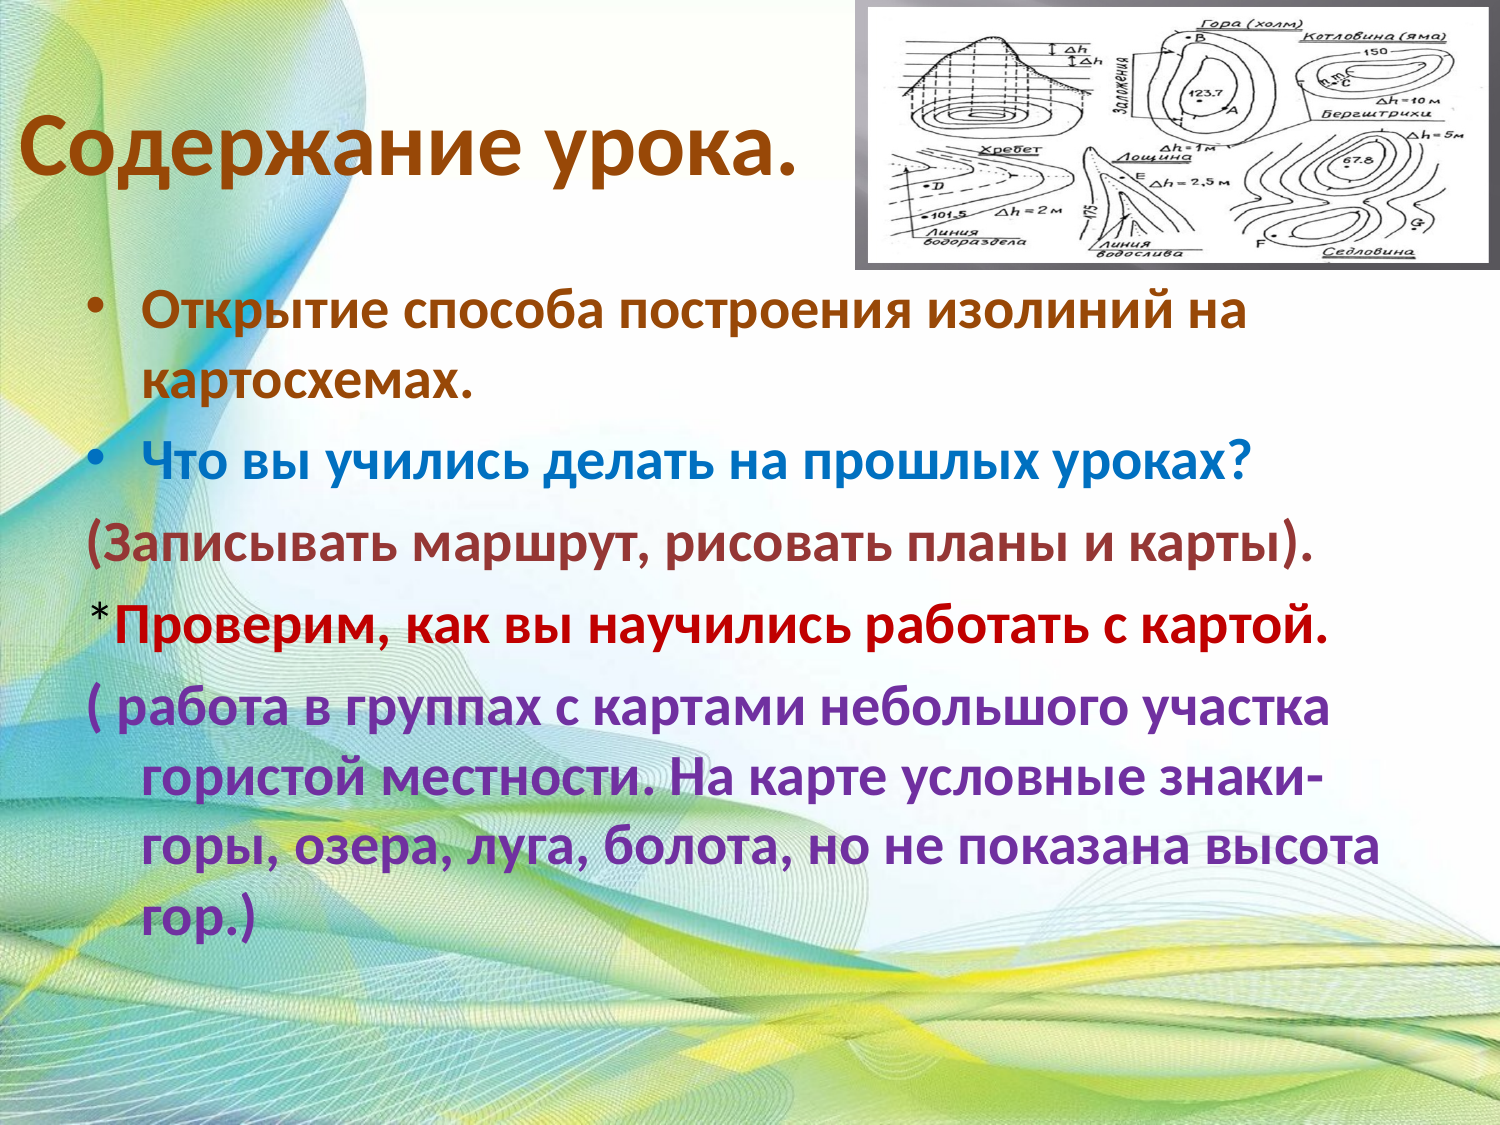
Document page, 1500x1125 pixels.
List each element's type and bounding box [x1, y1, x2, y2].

picture [855, 0, 1500, 270]
list [0, 0, 1500, 1125]
